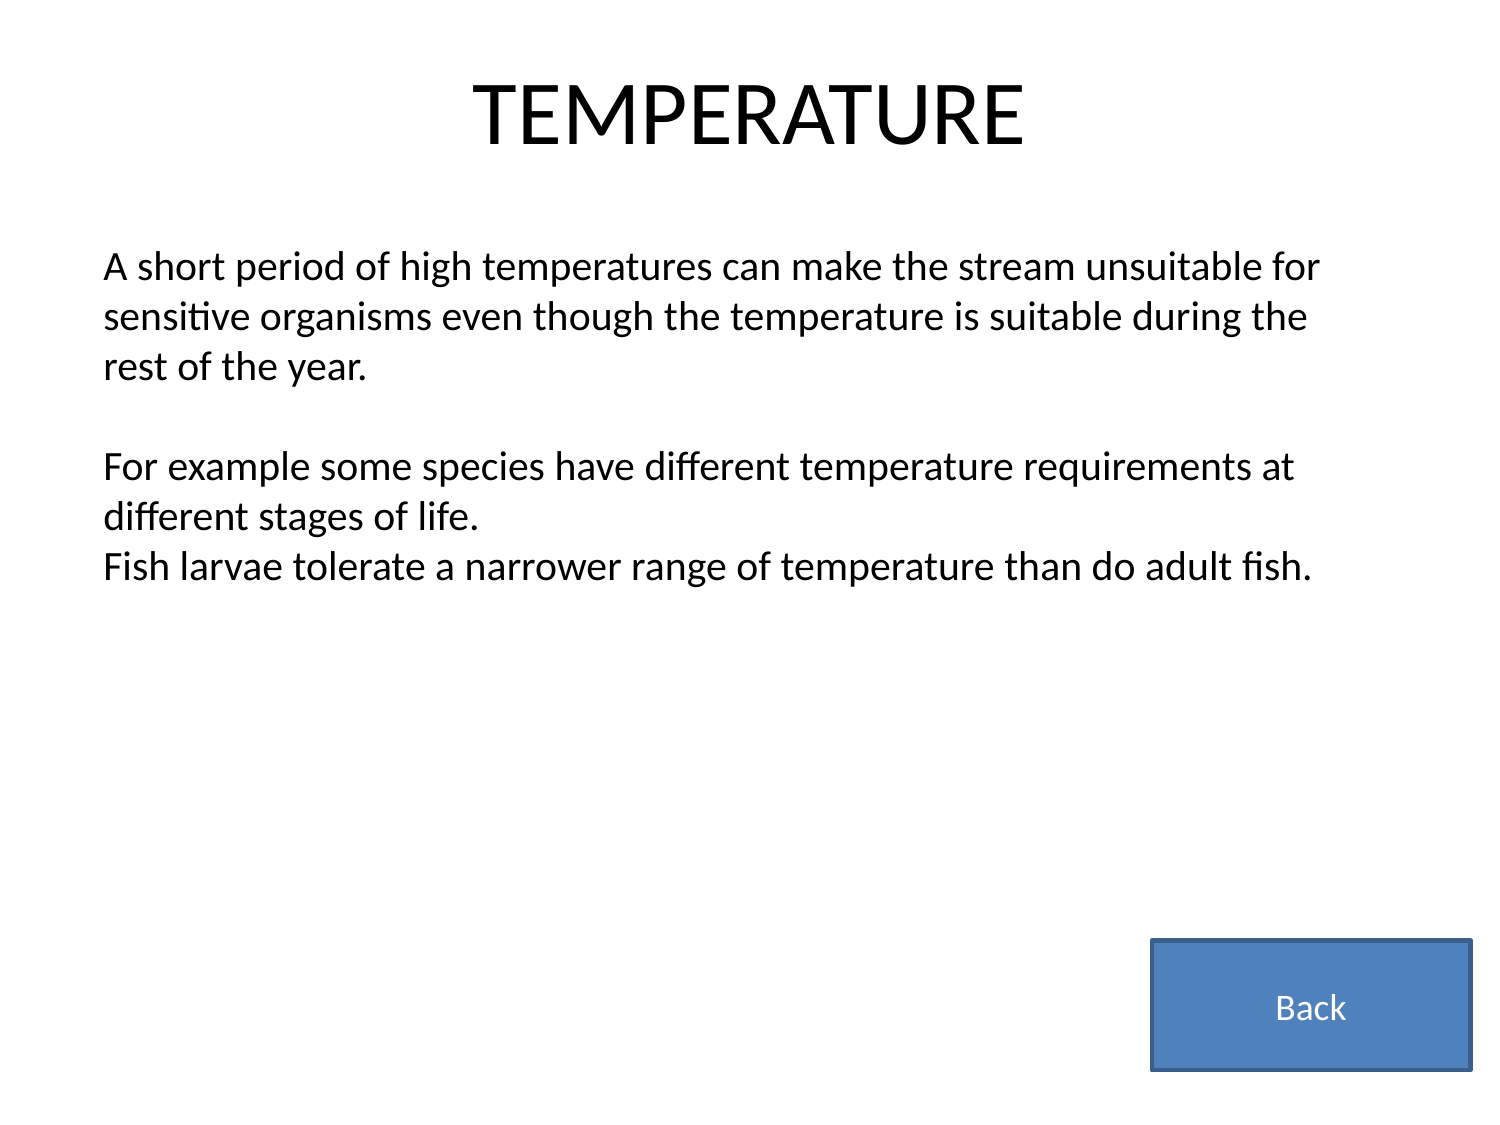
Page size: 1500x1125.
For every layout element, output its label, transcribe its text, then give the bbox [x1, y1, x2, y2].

text_box A short period of high temperatures can make the stream unsuitable for sensitive organisms even though the temperature is suitable during the rest of the year. For example some species have different temperature requirements at different stages of life. Fish larvae tolerate a narrower range of temperature than do adult fish. [88, 231, 1365, 647]
text_box TEMPERATURE [74, 45, 1425, 233]
text_box Back [1150, 938, 1473, 1072]
